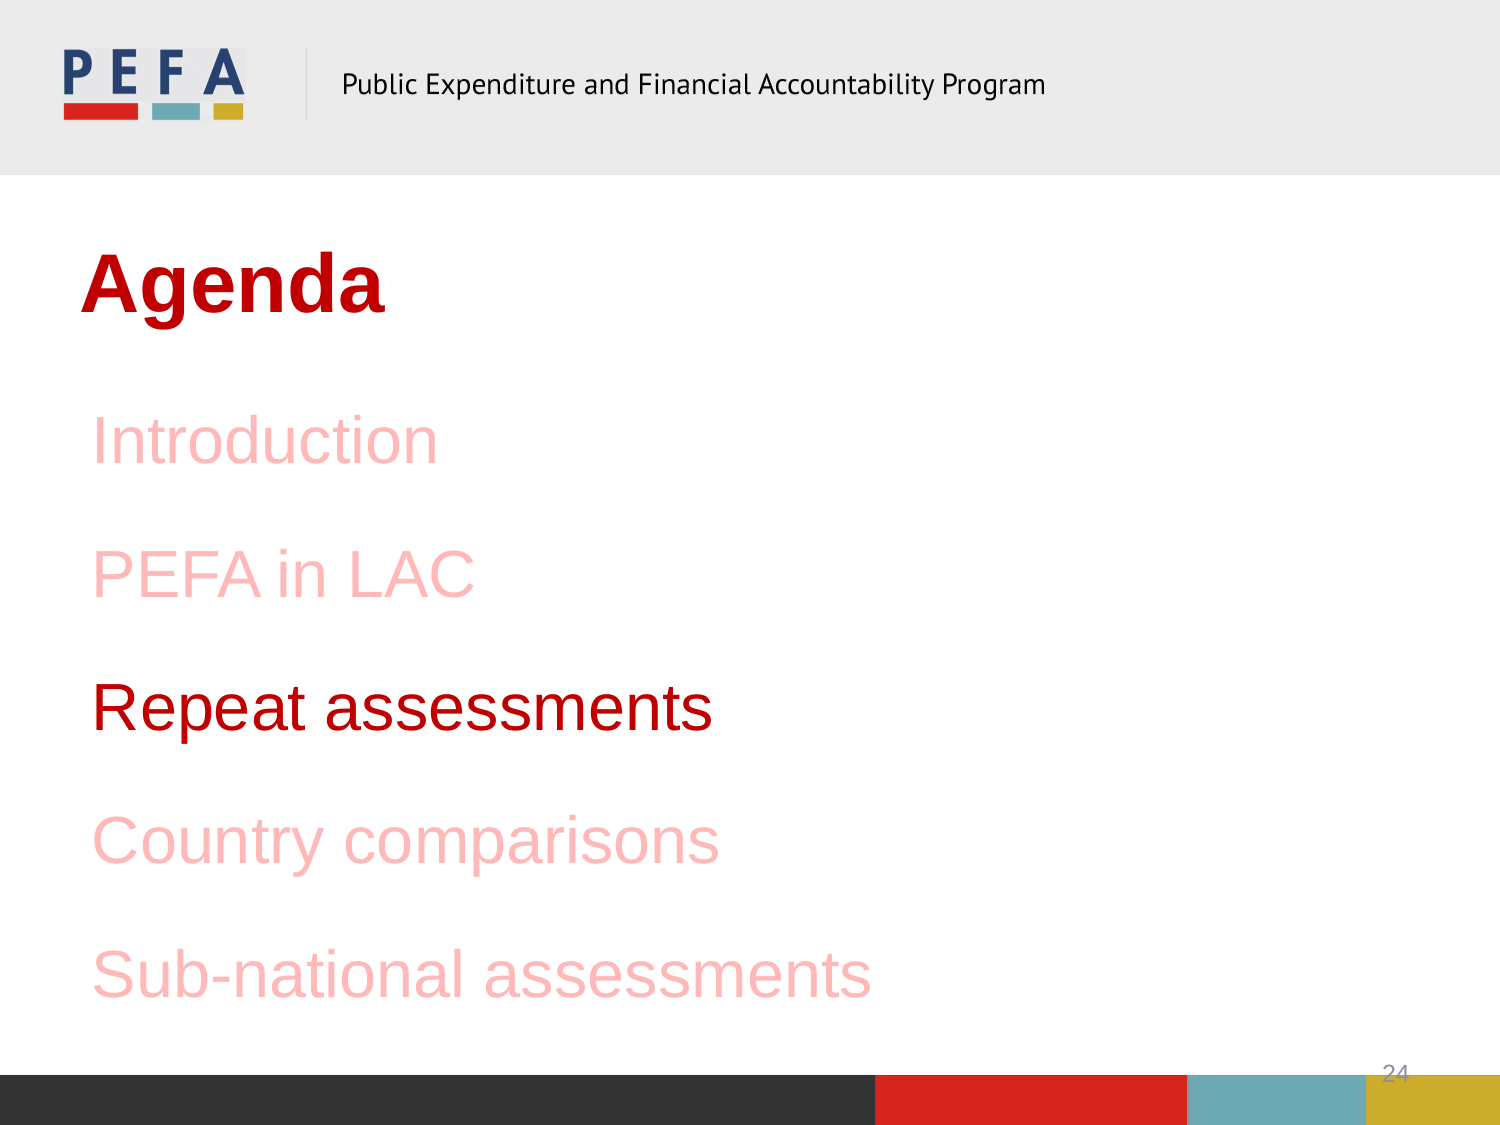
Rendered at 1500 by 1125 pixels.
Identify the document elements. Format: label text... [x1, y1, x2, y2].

slide_number 24 [1074, 1042, 1425, 1103]
title Agenda [64, 207, 1426, 339]
list Introduction PEFA in LAC Repeat assessments Country comparisons Sub-national assessments [76, 349, 1400, 1047]
picture [0, 0, 1500, 1125]
